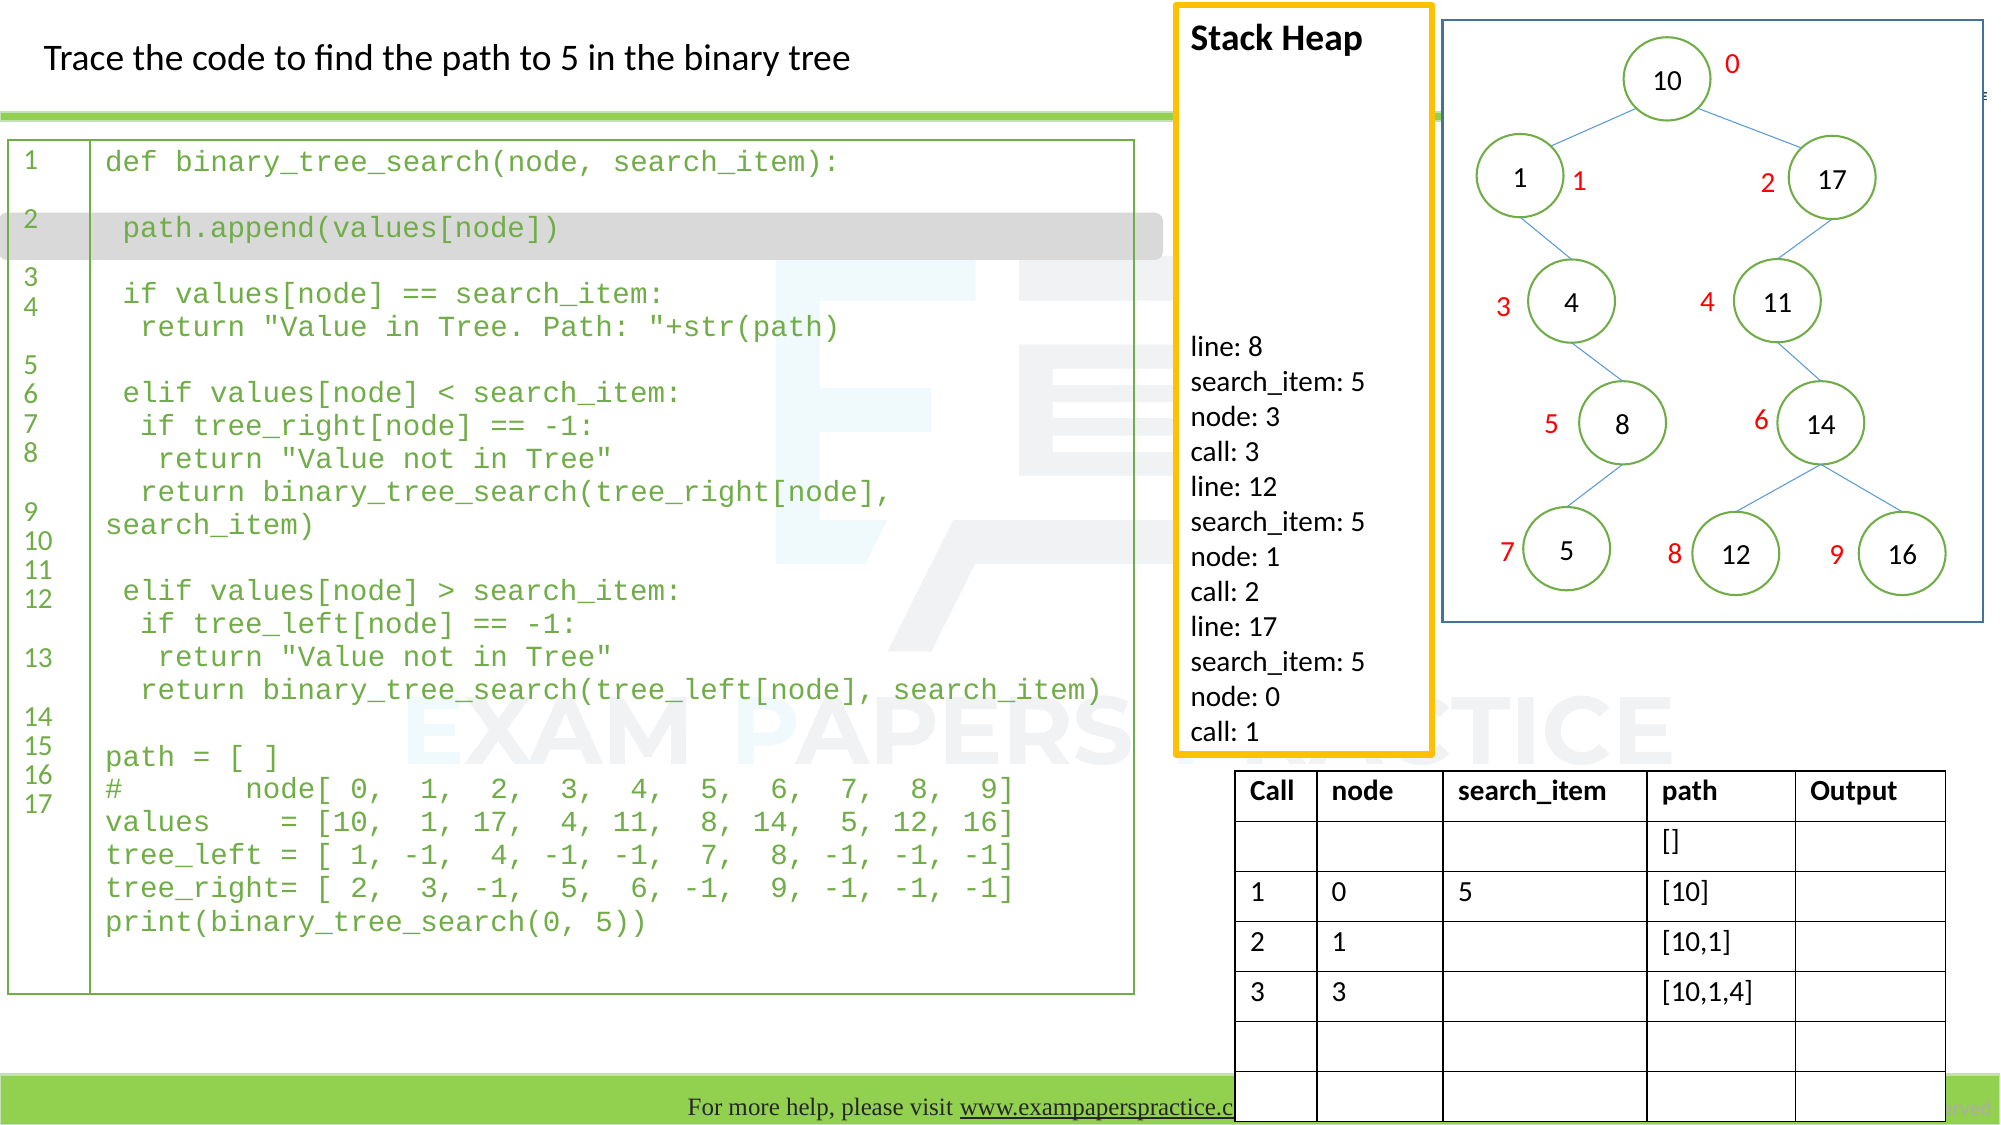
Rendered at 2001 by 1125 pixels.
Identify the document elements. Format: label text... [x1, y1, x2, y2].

table_cell [1444, 1072, 1646, 1121]
table_cell 5 [1444, 872, 1646, 921]
text_box [1135, 212, 1164, 260]
table_cell [] [1648, 822, 1795, 871]
table_cell [1236, 1072, 1316, 1121]
table_cell [10,1] [1648, 922, 1795, 971]
table_cell 3 [1236, 972, 1316, 1021]
table_cell [1796, 922, 1945, 971]
table_header node [1318, 772, 1442, 821]
table_header 1 2 3 4 5 6 7 8 9 10 11 12 13 14 15 16 17 [9, 141, 89, 993]
text_box Stack Heap line: 8 search_item: 5 node: 3 call: 3 line: 12 search_item: 5 node: 1 call: 2 line: 17 search_item: 5 node: 0 call: 1 [1175, 5, 1432, 755]
table_cell 0 [1318, 872, 1442, 921]
table_cell [1796, 822, 1945, 871]
table_cell [1796, 1022, 1945, 1071]
table_header def binary_tree_search(node, search_item): path.append(values[node]) if values[node] == search_item: return "Value in Tree. Path: "+str(path) elif values[node] < search_item: if tree_right[node] == -1: return "Value not in Tree" return binary_tree_search(tree_right[node], search_item) elif values[node] > search_item: if tree_left[node] == -1: return "Value not in Tree" return binary_tree_search(tree_left[node], search_item) path = [ ] # node[ 0, 1, 2, 3, 4, 5, 6, 7, 8, 9] values = [10, 1, 17, 4, 11, 8, 14, 5, 12, 16] tree_left = [ 1, -1, 4, -1, -1, 7, 8, -1, -1, -1] tree_right= [ 2, 3, -1, 5, 6, -1, 9, -1, -1, -1] print(binary_tree_search(0, 5)) [91, 141, 1133, 993]
table_cell 2 [1236, 922, 1316, 971]
table_header search_item [1444, 772, 1646, 821]
table_cell [1318, 822, 1442, 871]
table_cell [1796, 972, 1945, 1021]
table_cell [1648, 1022, 1795, 1071]
table_cell [1648, 1072, 1795, 1121]
table_cell [1444, 822, 1646, 871]
table_header path [1648, 772, 1795, 821]
table_cell [1796, 1072, 1945, 1121]
text_box [0, 212, 7, 260]
table_cell [1444, 1022, 1646, 1071]
table_cell [10] [1648, 872, 1795, 921]
table_header Output [1796, 772, 1945, 821]
table_cell [1444, 922, 1646, 971]
text_box Trace the code to find the path to 5 in the binary tree [28, 25, 1072, 86]
table_cell [1318, 1022, 1442, 1071]
table_cell [1236, 822, 1316, 871]
table_cell 1 [1236, 872, 1316, 921]
table_cell [10,1,4] [1648, 972, 1795, 1021]
table_cell [1796, 872, 1945, 921]
table_cell 3 [1318, 972, 1442, 1021]
table_cell 1 [1318, 922, 1442, 971]
table_header Call [1236, 772, 1316, 821]
table_cell [1444, 972, 1646, 1021]
table_cell [1318, 1072, 1442, 1121]
table_cell [1236, 1022, 1316, 1071]
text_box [1442, 20, 1984, 623]
